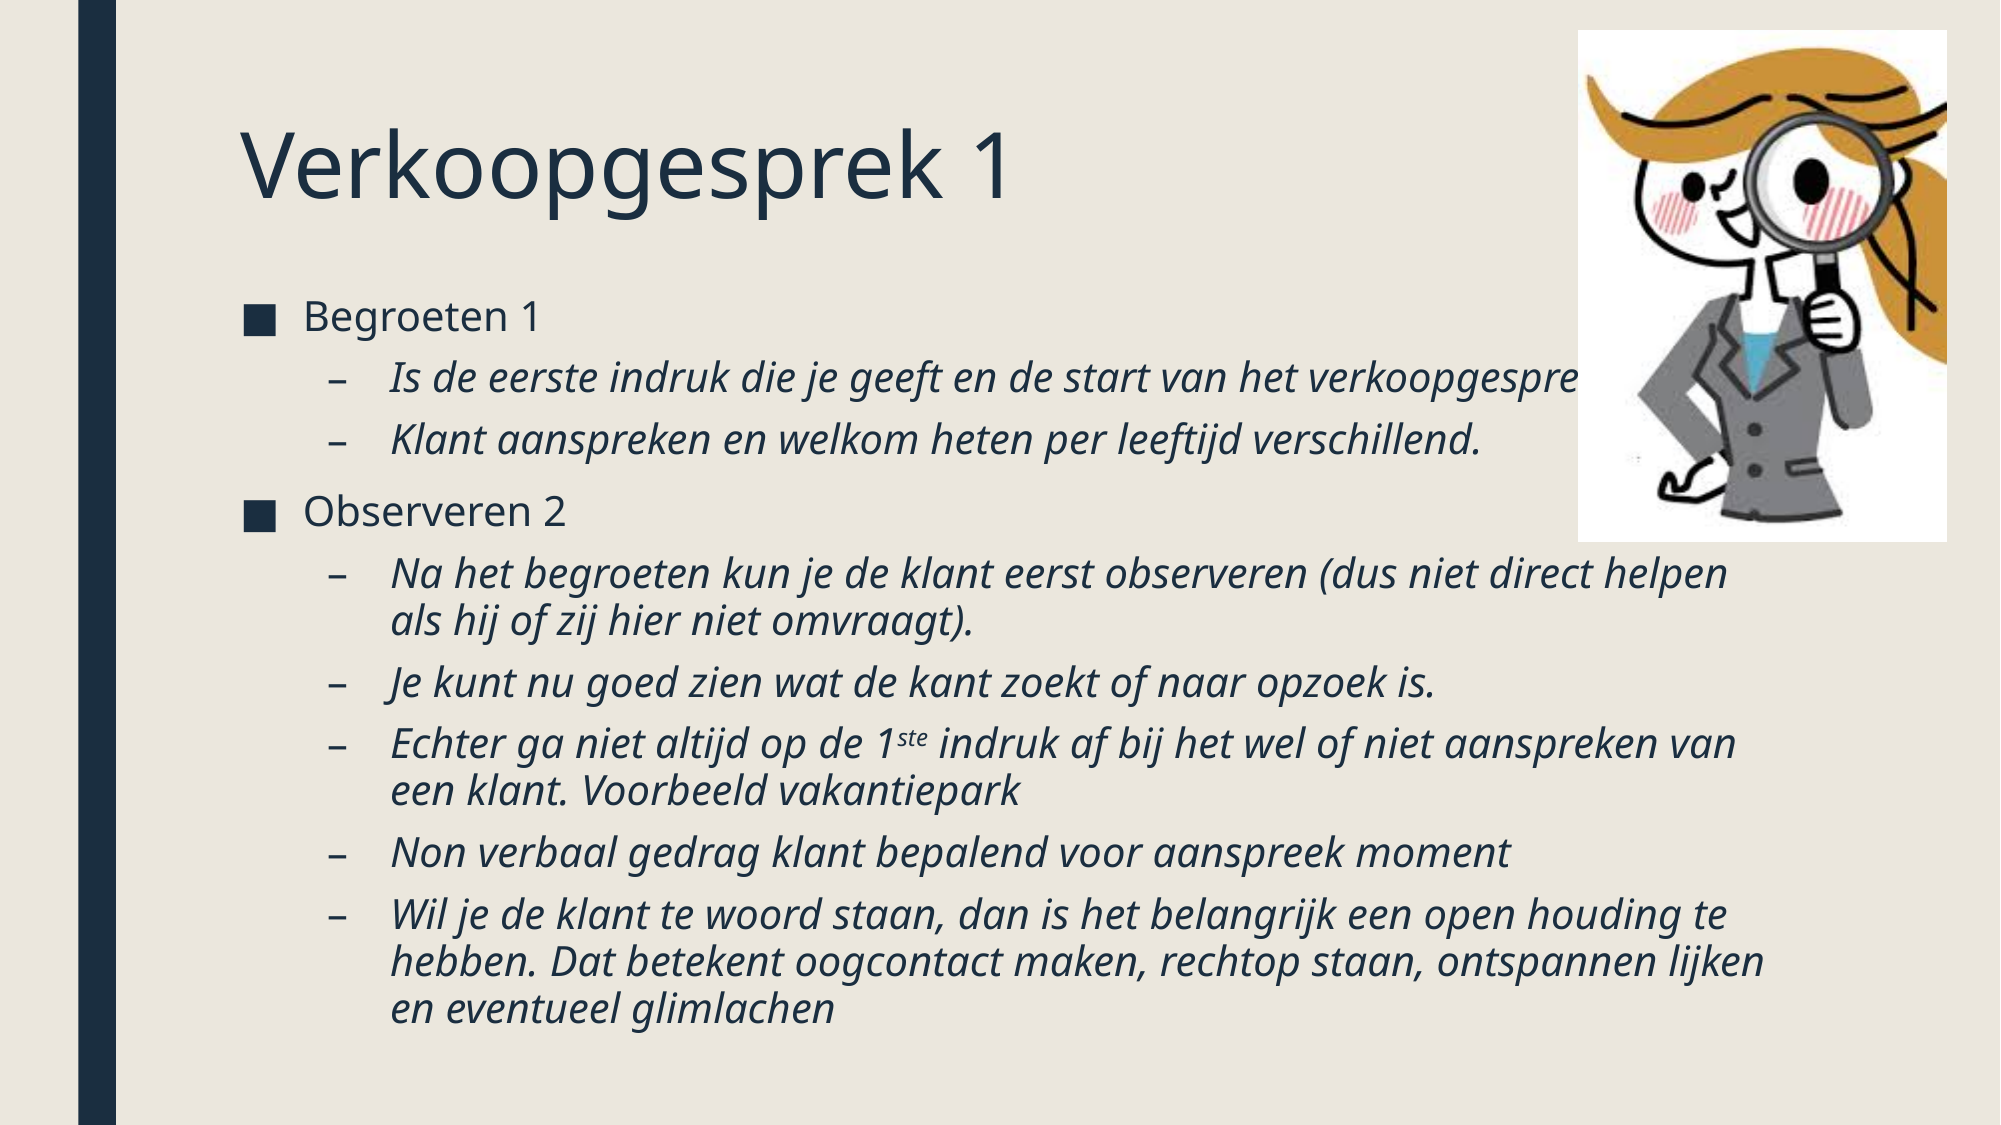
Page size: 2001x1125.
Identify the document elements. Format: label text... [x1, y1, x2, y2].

list Begroeten 1 Is de eerste indruk die je geeft en de start van het verkoopgesprek. Klant aanspreken en welkom heten per leeftijd verschillend. Observeren 2 Na het begroeten kun je de klant eerst observeren (dus niet direct helpen als hij of zij hier niet omvraagt). Je kunt nu goed zien wat de kant zoekt of naar opzoek is. Echter ga niet altijd op de 1ste indruk af bij het wel of niet aanspreken van een klant. Voorbeeld vakantiepark Non verbaal gedrag klant bepalend voor aanspreek moment Wil je de klant te woord staan, dan is het belangrijk een open houding te hebben. Dat betekent oogcontact maken, rechtop staan, ontspannen lijken en eventueel glimlachen [225, 286, 1800, 1059]
picture [1578, 30, 1947, 542]
title Verkoopgesprek 1 [225, 112, 1578, 286]
